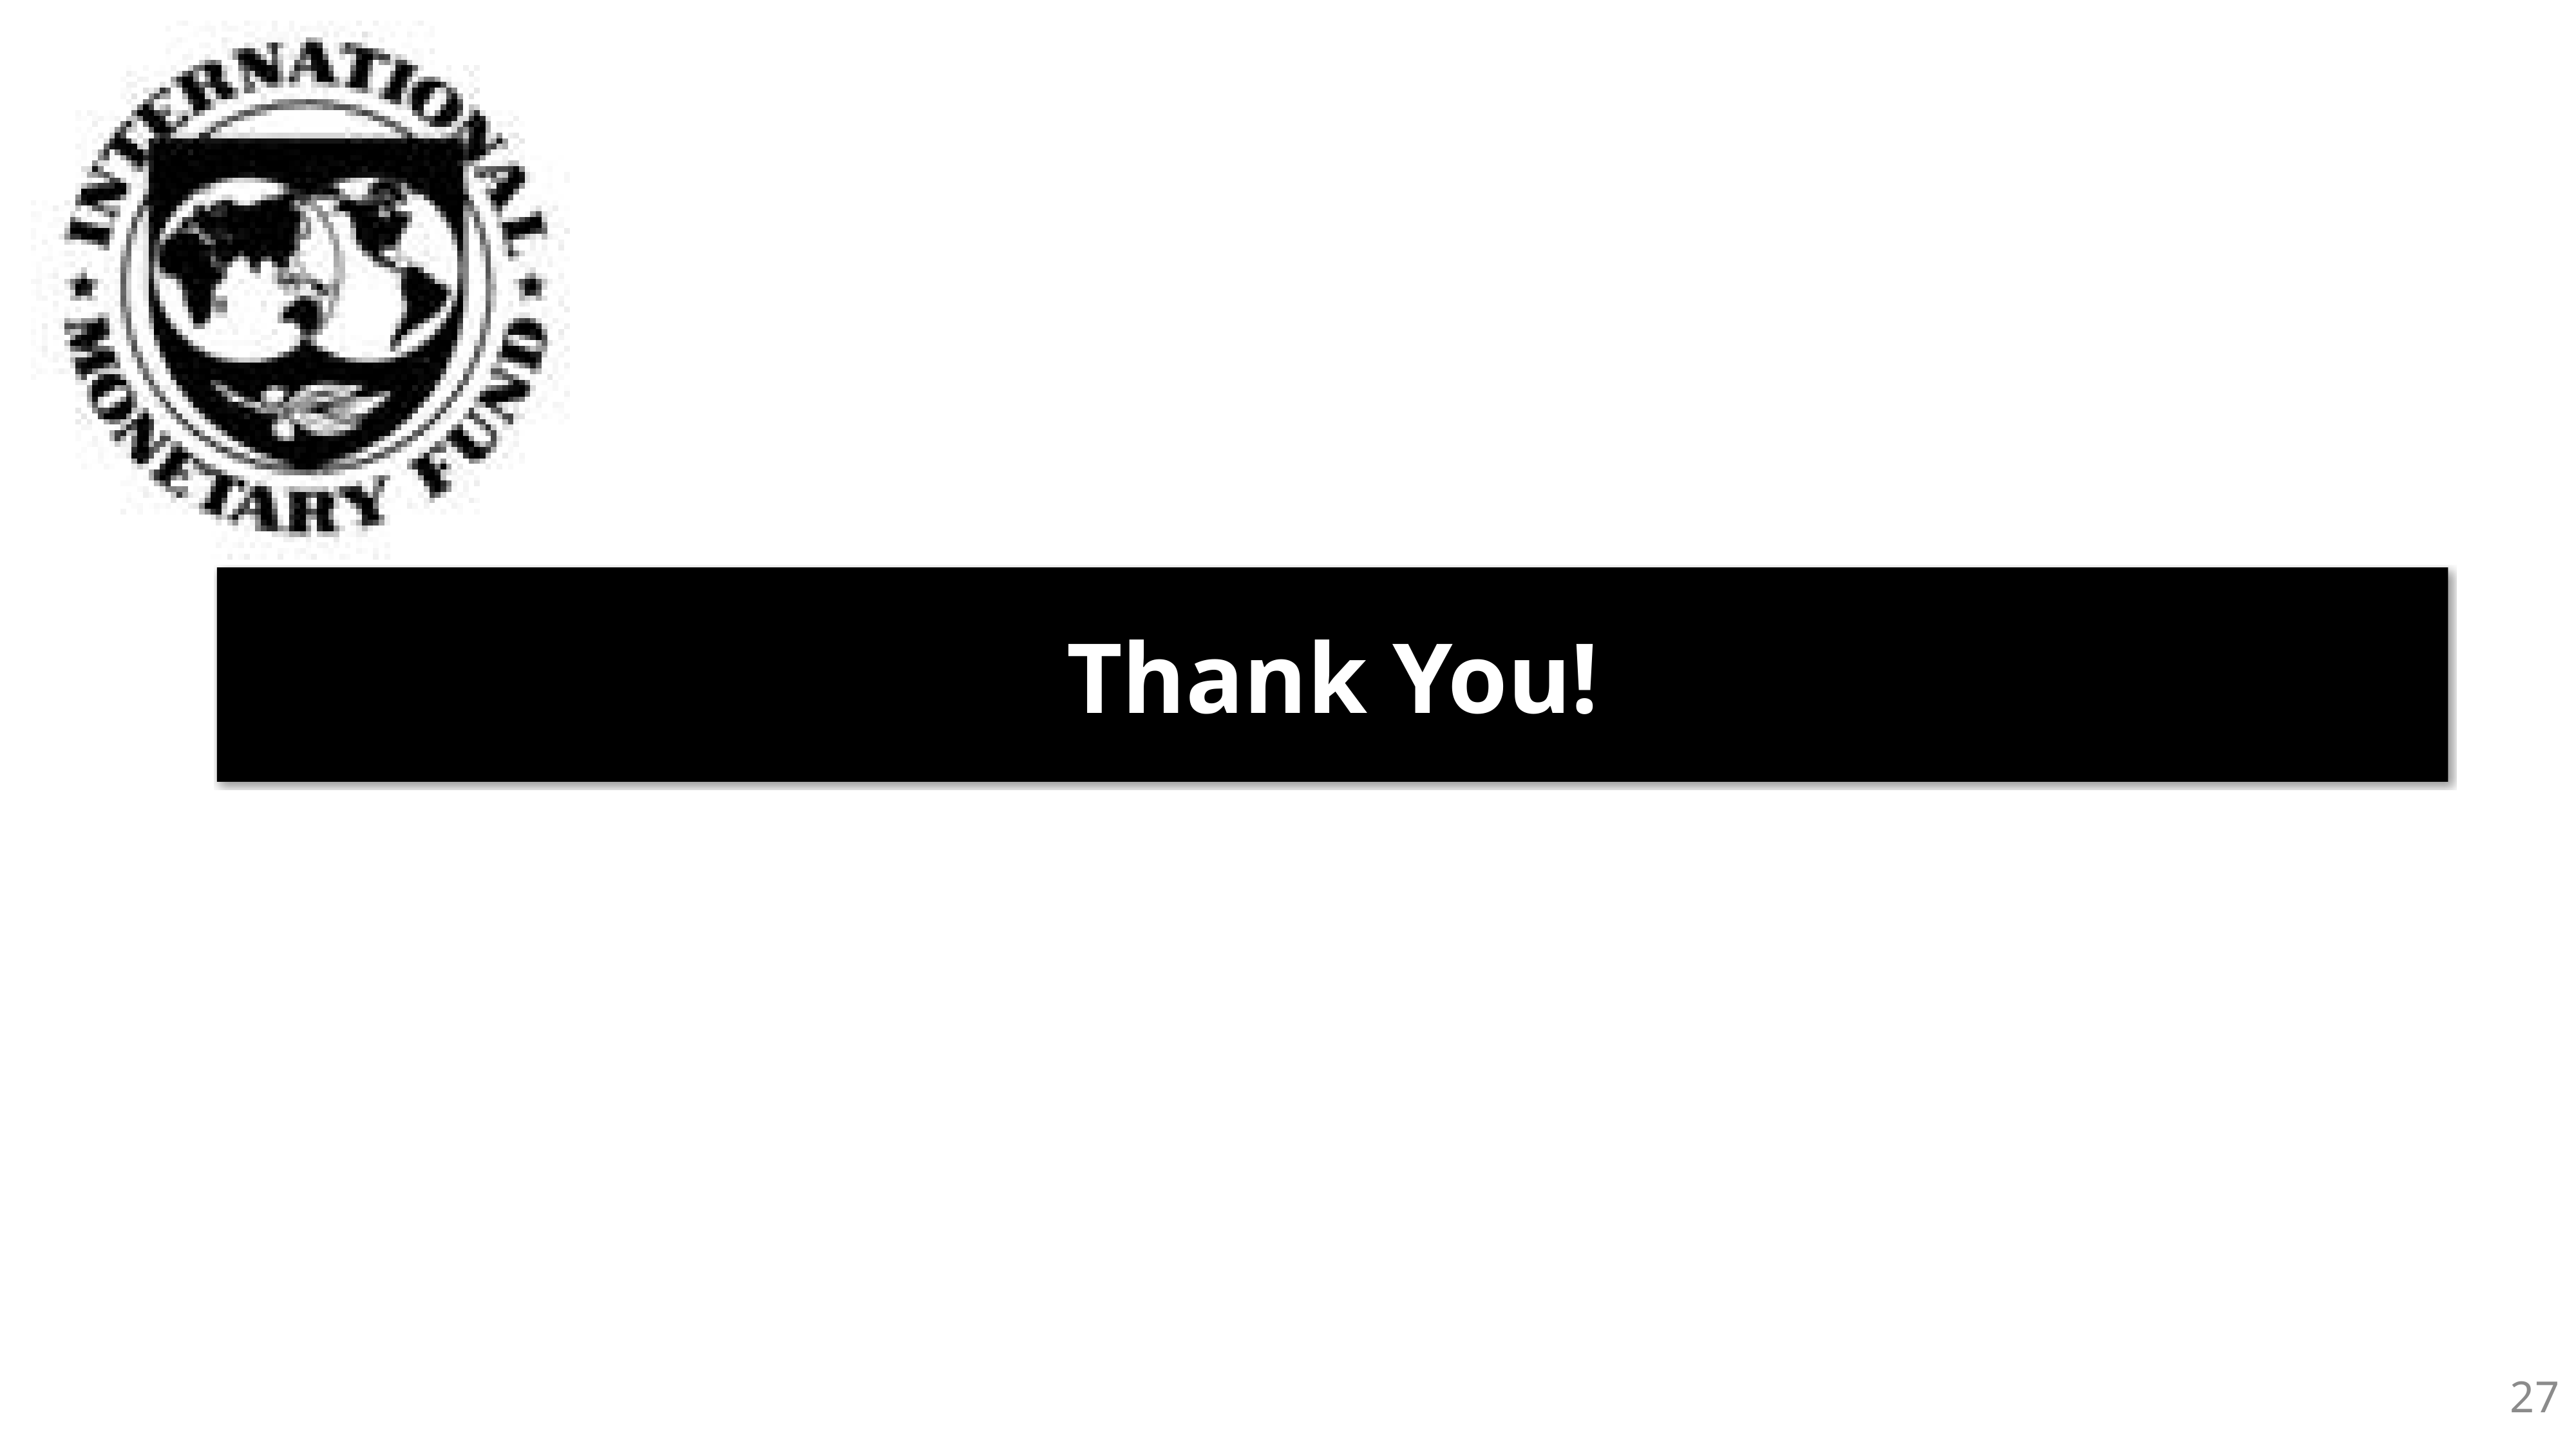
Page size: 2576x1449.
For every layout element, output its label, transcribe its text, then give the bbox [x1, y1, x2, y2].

picture [31, 21, 570, 560]
text_box 26 [2494, 1365, 2576, 1449]
text_box Thank You! [216, 567, 2448, 782]
